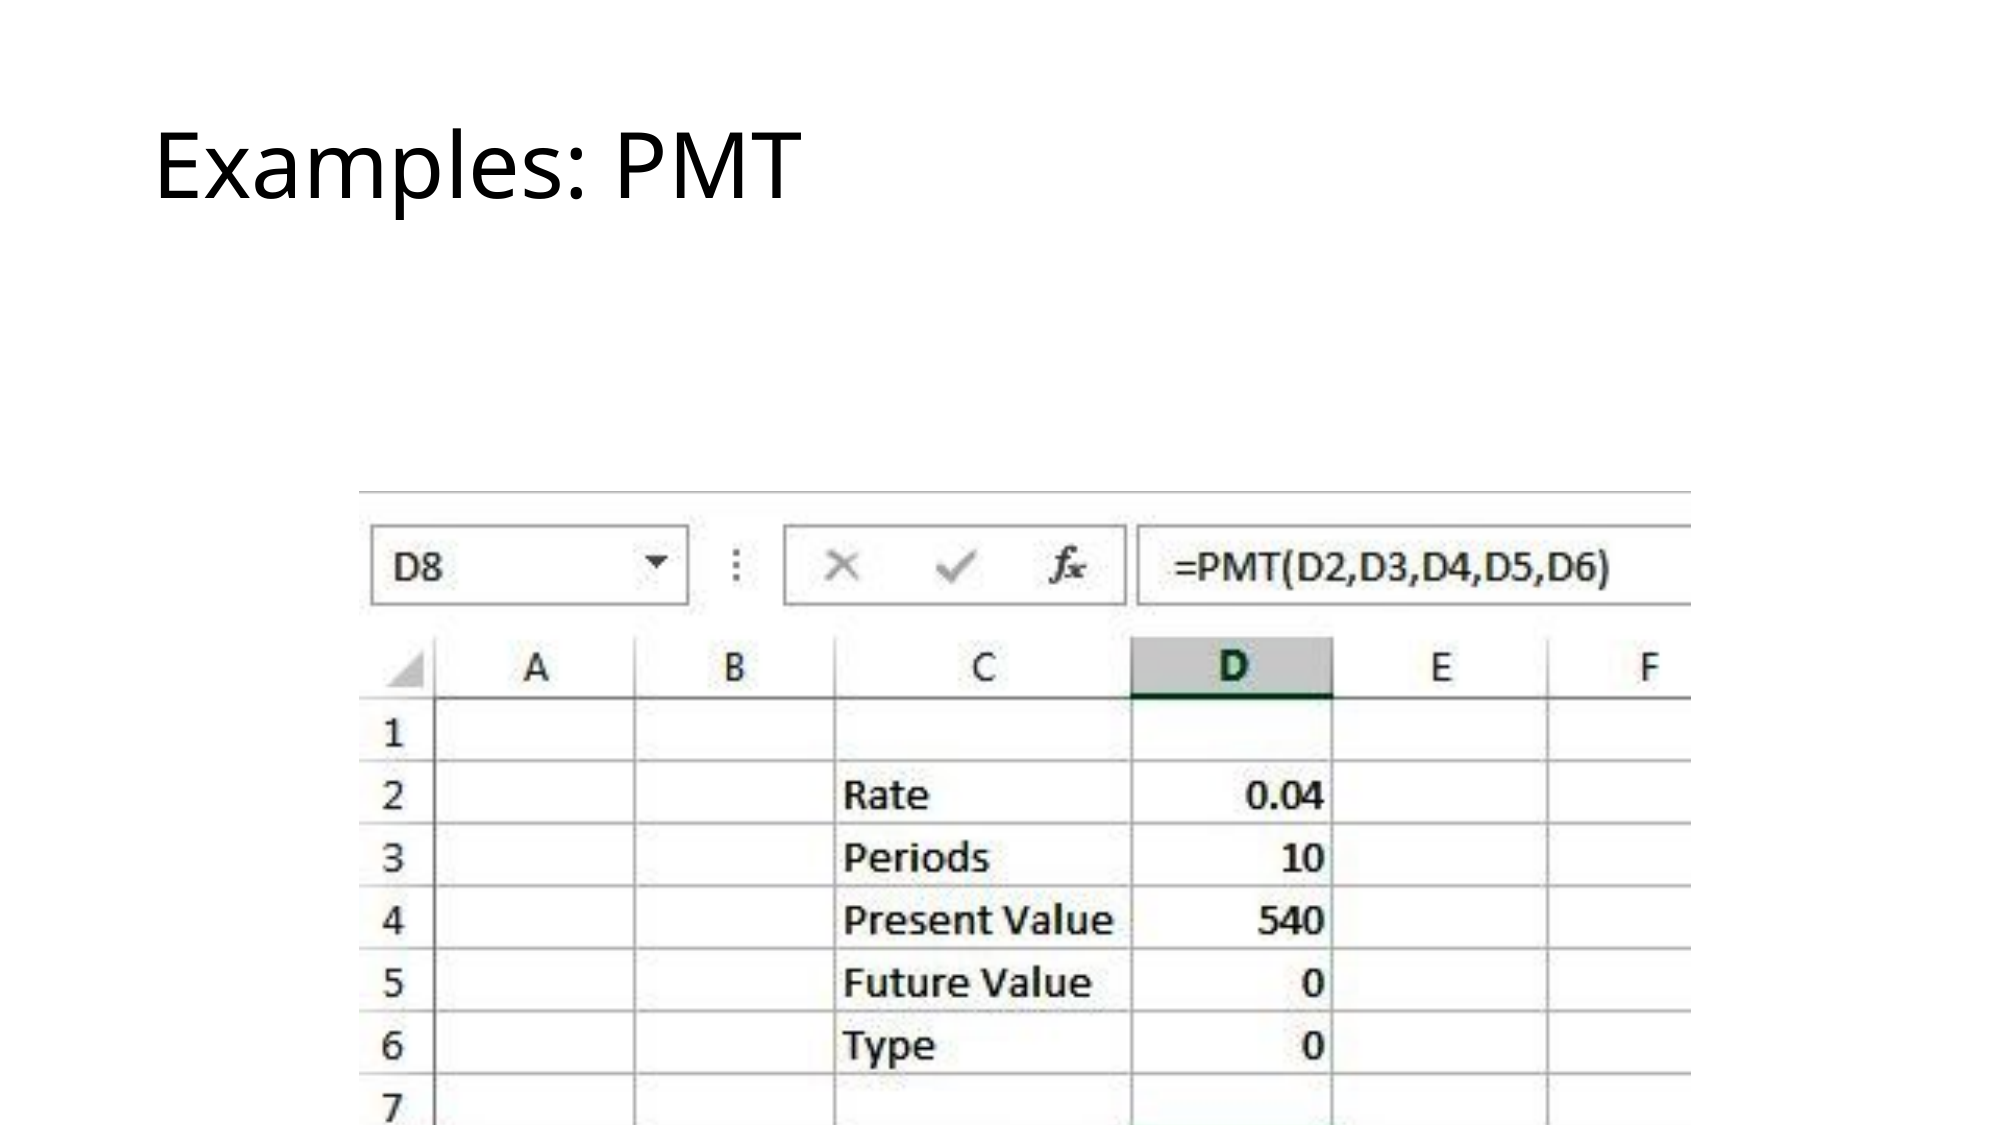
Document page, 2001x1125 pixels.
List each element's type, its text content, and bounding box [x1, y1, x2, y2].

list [359, 491, 1691, 1125]
title Examples: PMT [137, 59, 1863, 278]
